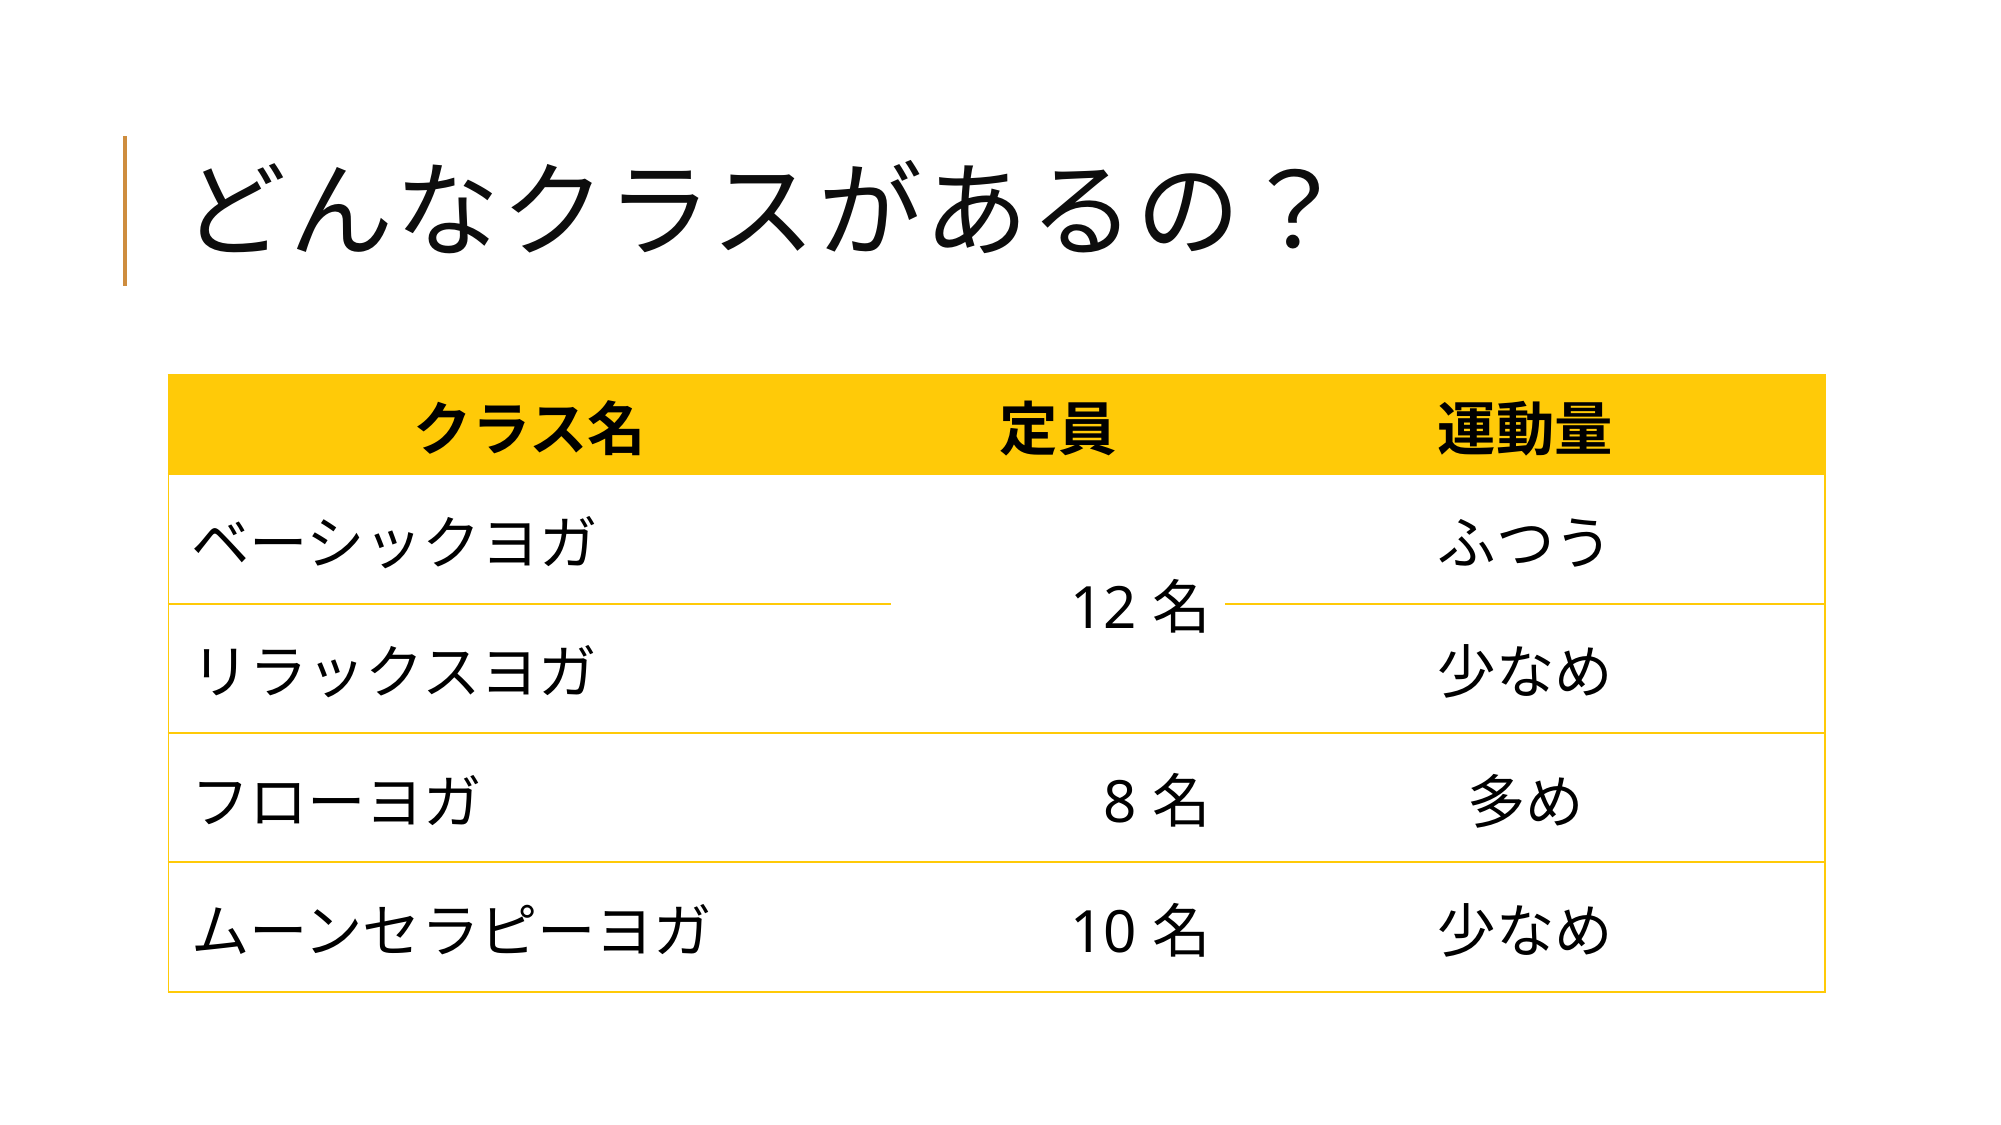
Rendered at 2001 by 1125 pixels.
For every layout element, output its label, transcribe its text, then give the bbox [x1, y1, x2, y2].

table_cell ムーンセラピーヨガ [169, 863, 891, 991]
table_cell フローヨガ [169, 734, 891, 861]
table_cell リラックスヨガ [169, 605, 891, 732]
table_cell ふつう [1225, 475, 1824, 603]
table_cell 8名 [891, 734, 1225, 861]
table_cell 多め [1225, 734, 1824, 861]
table_cell 10名 [891, 863, 1225, 991]
table_cell 少なめ [1225, 605, 1824, 732]
table_header 定員 [891, 376, 1225, 473]
title どんなクラスがあるの？ [168, 96, 1763, 342]
table_header クラス名 [169, 376, 891, 473]
table_cell ベーシックヨガ [169, 475, 891, 603]
table_header 運動量 [1225, 376, 1824, 473]
table_cell 少なめ [1225, 863, 1824, 991]
table_cell 12名 [891, 475, 1225, 732]
